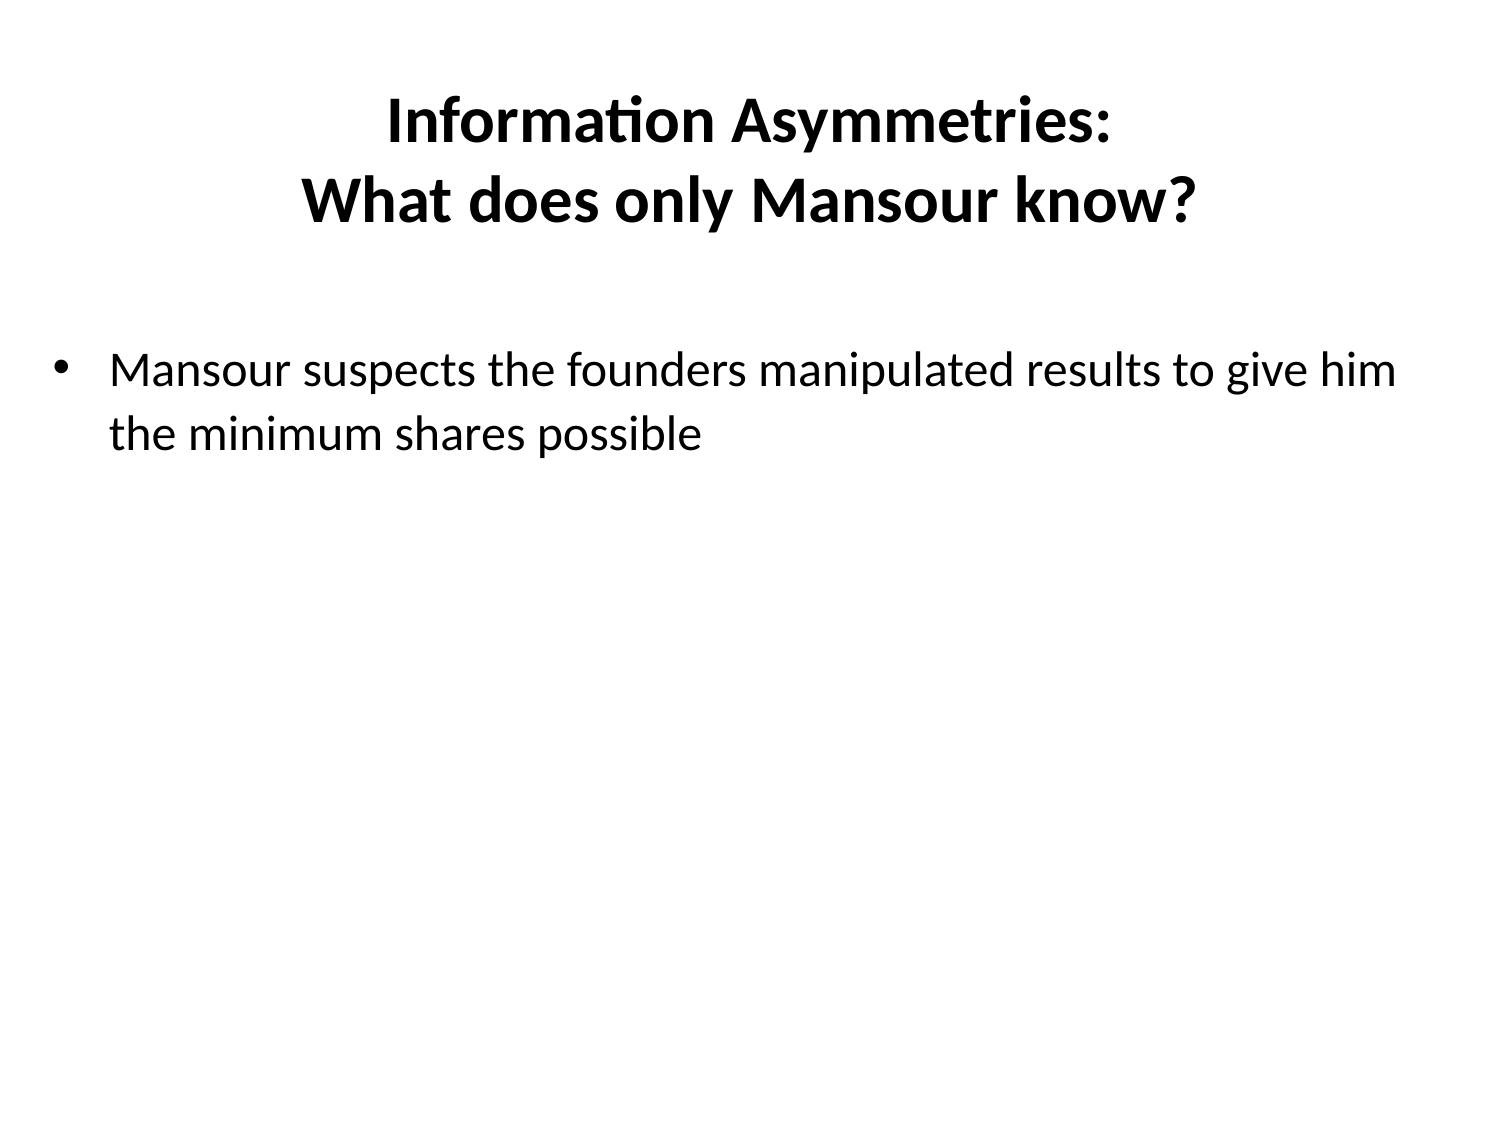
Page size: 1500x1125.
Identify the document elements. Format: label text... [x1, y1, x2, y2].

list Mansour suspects the founders manipulated results to give him the minimum shares possible [37, 324, 1463, 1125]
title Information Asymmetries: What does only Mansour know? [75, 62, 1425, 250]
